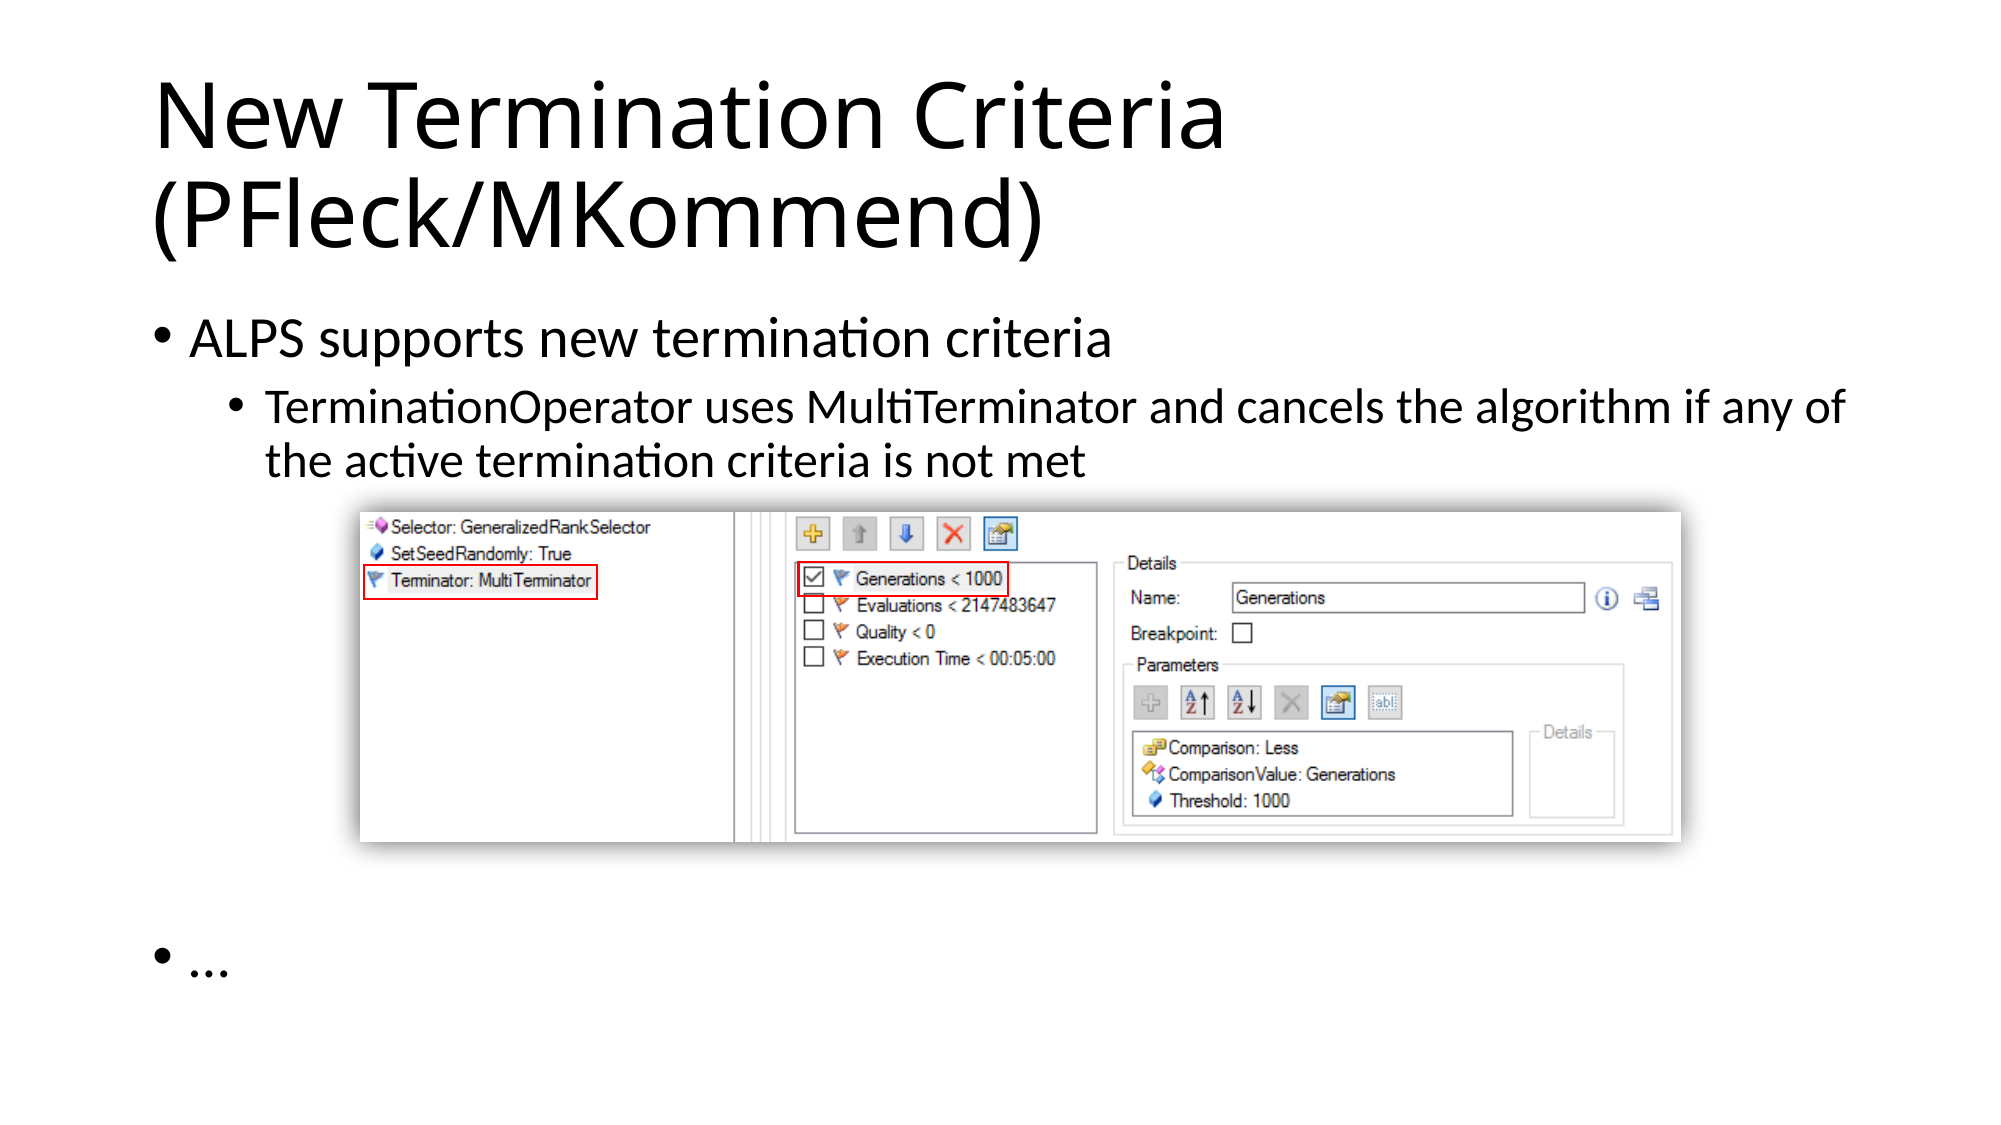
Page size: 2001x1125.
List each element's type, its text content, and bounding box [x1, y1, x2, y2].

list ALPS supports new termination criteria TerminationOperator uses MultiTerminator and cancels the algorithm if any of the active termination criteria is not met … [137, 299, 1863, 1014]
picture [360, 512, 1681, 843]
title New Termination Criteria (PFleck/MKommend) [137, 59, 1863, 278]
